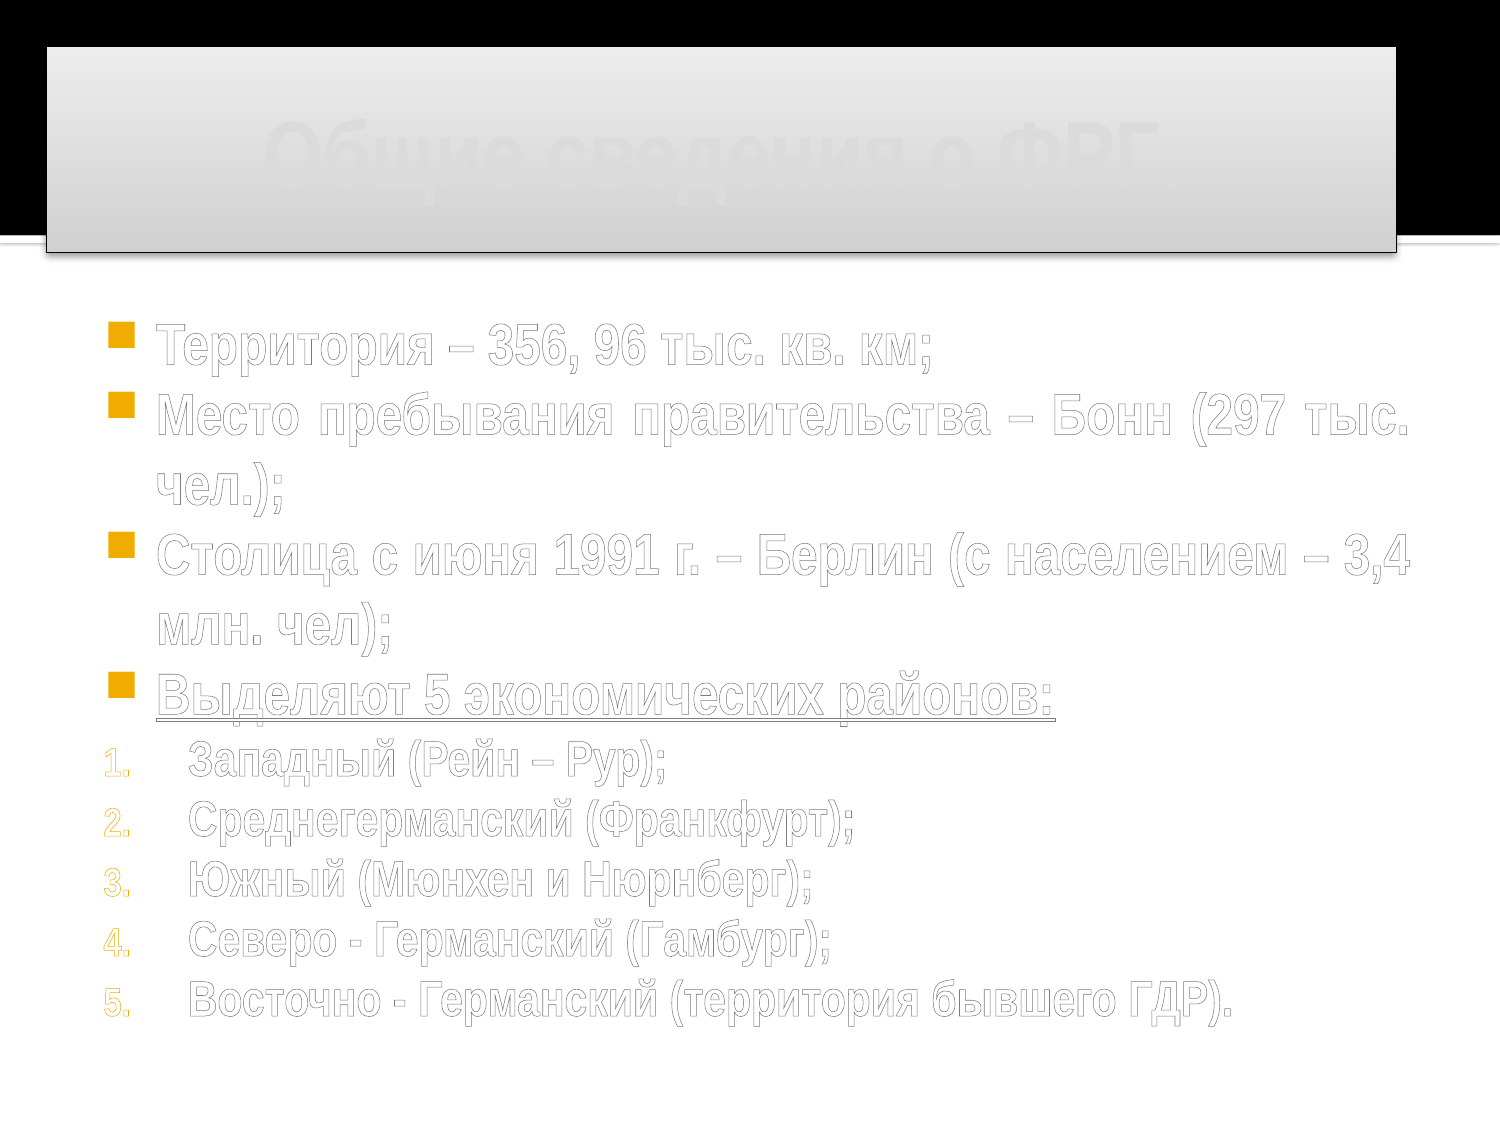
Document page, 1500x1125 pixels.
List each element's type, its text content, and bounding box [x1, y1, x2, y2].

list Территория – 356, 96 тыс. кв. км; Место пребывания правительства – Бонн (297 тыс. чел.); Столица с июня 1991 г. – Берлин (с населением – 3,4 млн. чел); Выделяют 5 экономических районов: Западный (Рейн – Рур); Среднегерманский (Франкфурт); Южный (Мюнхен и Нюрнберг); Северо - Германский (Гамбург); Восточно - Германский (территория бывшего ГДР). [75, 291, 1425, 1050]
title Общие сведения о ФРГ. [46, 46, 1397, 253]
